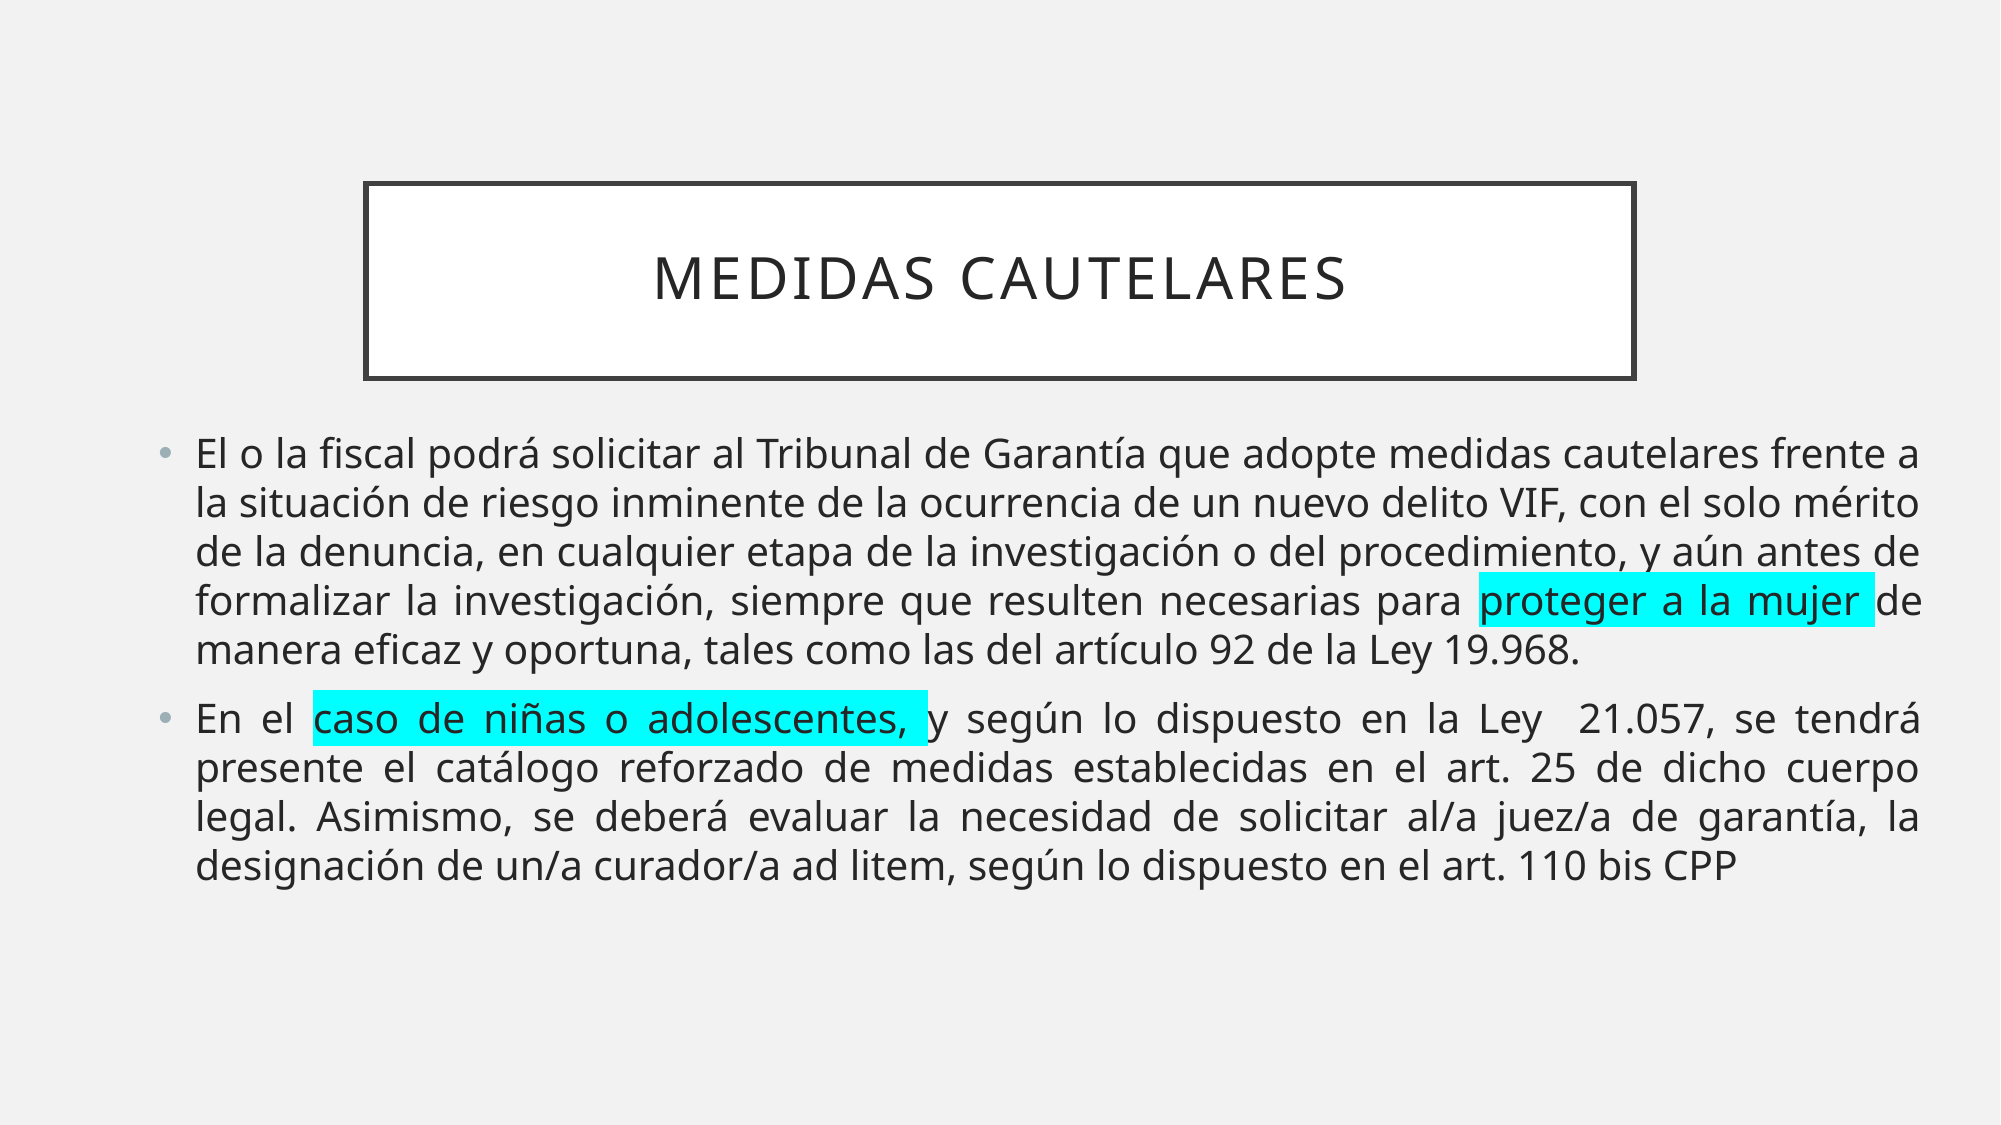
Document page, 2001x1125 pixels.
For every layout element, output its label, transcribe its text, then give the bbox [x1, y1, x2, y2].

title Medidas cautelares [363, 181, 1637, 381]
list El o la fiscal podrá solicitar al Tribunal de Garantía que adopte medidas cautelares frente a la situación de riesgo inminente de la ocurrencia de un nuevo delito VIF, con el solo mérito de la denuncia, en cualquier etapa de la investigación o del procedimiento, y aún antes de formalizar la investigación, siempre que resulten necesarias para proteger a la mujer de manera eficaz y oportuna, tales como las del artículo 92 de la Ley 19.968. En el caso de niñas o adolescentes, y según lo dispuesto en la Ley 21.057, se tendrá presente el catálogo reforzado de medidas establecidas en el art. 25 de dicho cuerpo legal. Asimismo, se deberá evaluar la necesidad de solicitar al/a juez/a de garantía, la designación de un/a curador/a ad litem, según lo dispuesto en el art. 110 bis CPP [143, 420, 1939, 942]
